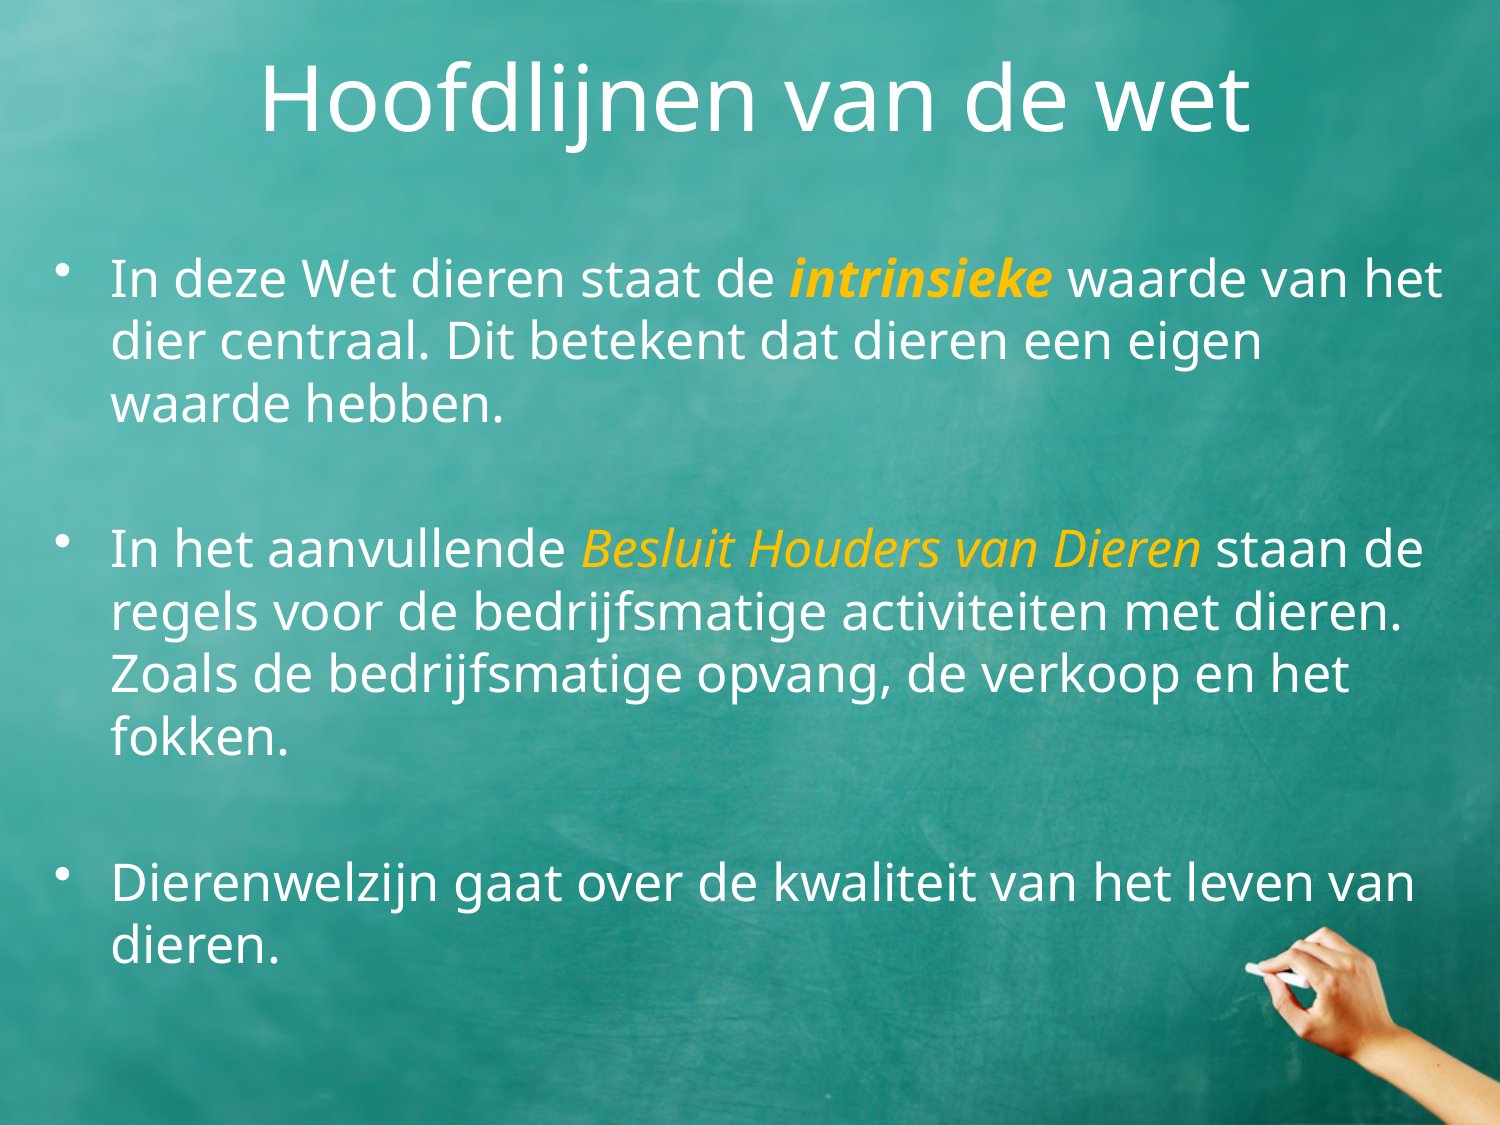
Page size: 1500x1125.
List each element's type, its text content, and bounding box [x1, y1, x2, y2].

list In deze Wet dieren staat de intrinsieke waarde van het dier centraal. Dit betekent dat dieren een eigen waarde hebben. In het aanvullende Besluit Houders van Dieren staan de regels voor de bedrijfsmatige activiteiten met dieren. Zoals de bedrijfsmatige opvang, de verkoop en het fokken. Dierenwelzijn gaat over de kwaliteit van het leven van dieren. [39, 237, 1471, 938]
picture [0, 0, 1500, 1125]
title Hoofdlijnen van de wet [39, 35, 1471, 154]
